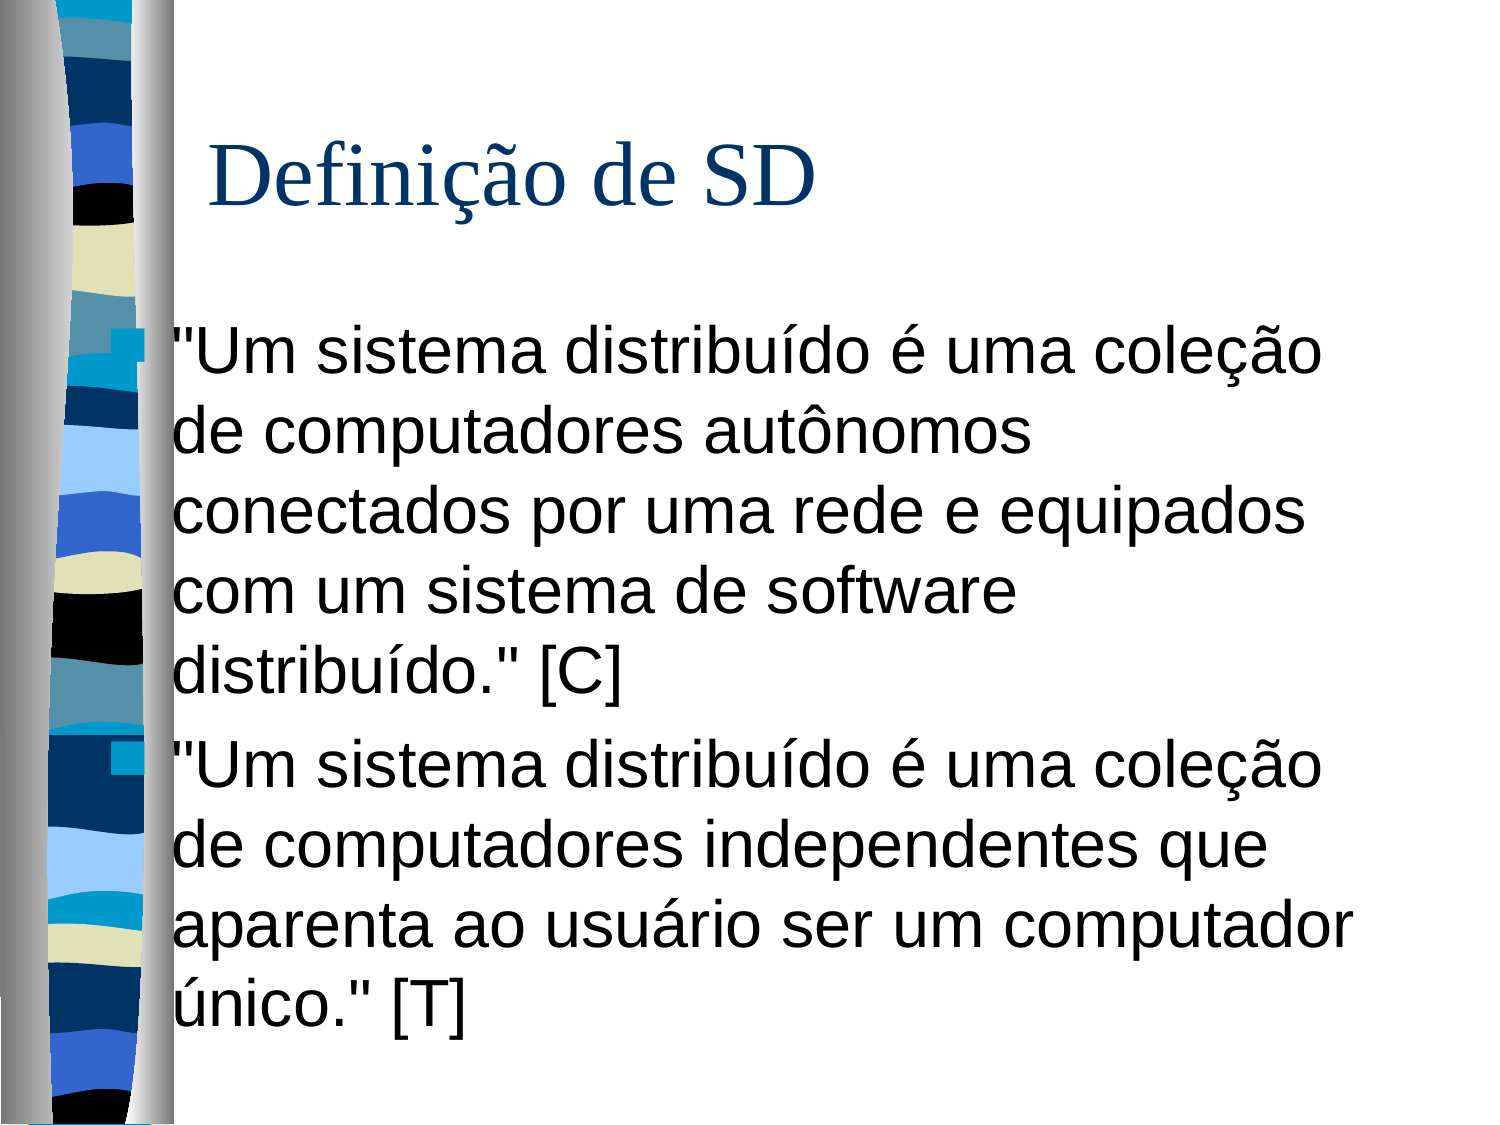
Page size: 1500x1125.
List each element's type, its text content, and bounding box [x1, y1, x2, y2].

list "Um sistema distribuído é uma coleção de computadores autônomos conectados por uma rede e equipados com um sistema de software distribuído." [C] "Um sistema distribuído é uma coleção de computadores independentes que aparenta ao usuário ser um computador único." [T] [99, 299, 1375, 975]
title Definição de SD [192, 75, 1468, 263]
